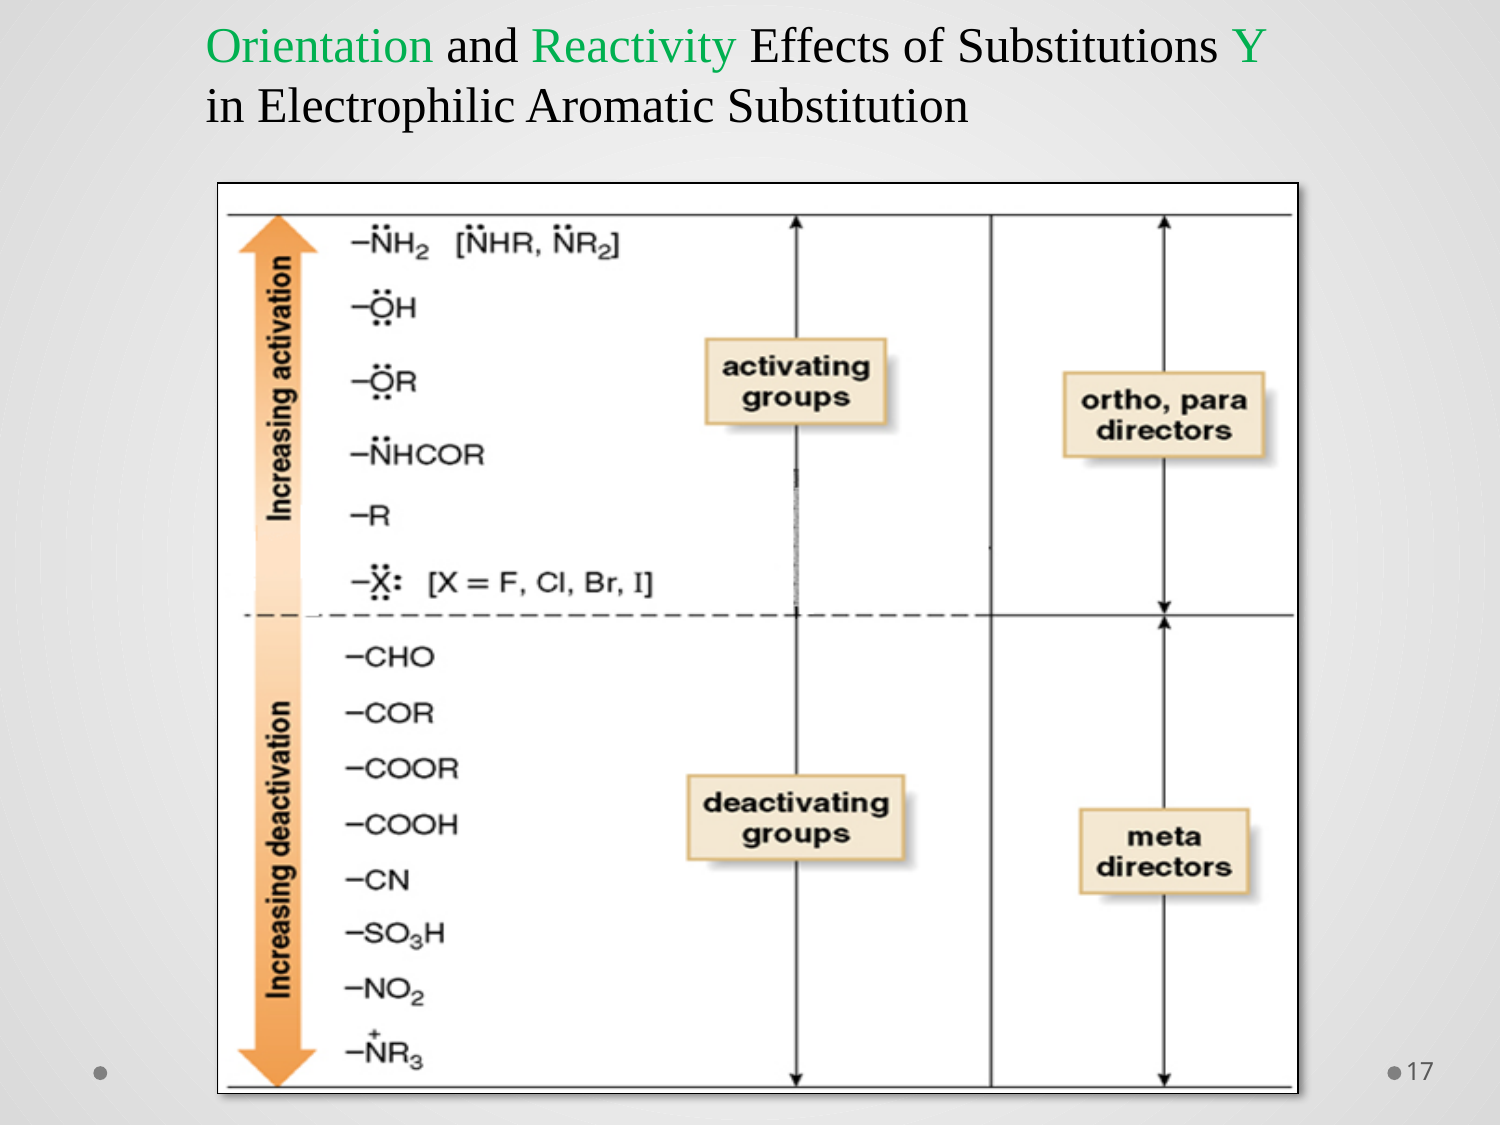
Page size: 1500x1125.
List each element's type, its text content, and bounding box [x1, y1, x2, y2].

slide_number 17 [1401, 1042, 1494, 1103]
picture [218, 183, 1298, 1094]
text_box Orientation and Reactivity Effects of Substitutions Y in Electrophilic Aromatic Substitution [191, 5, 1293, 140]
